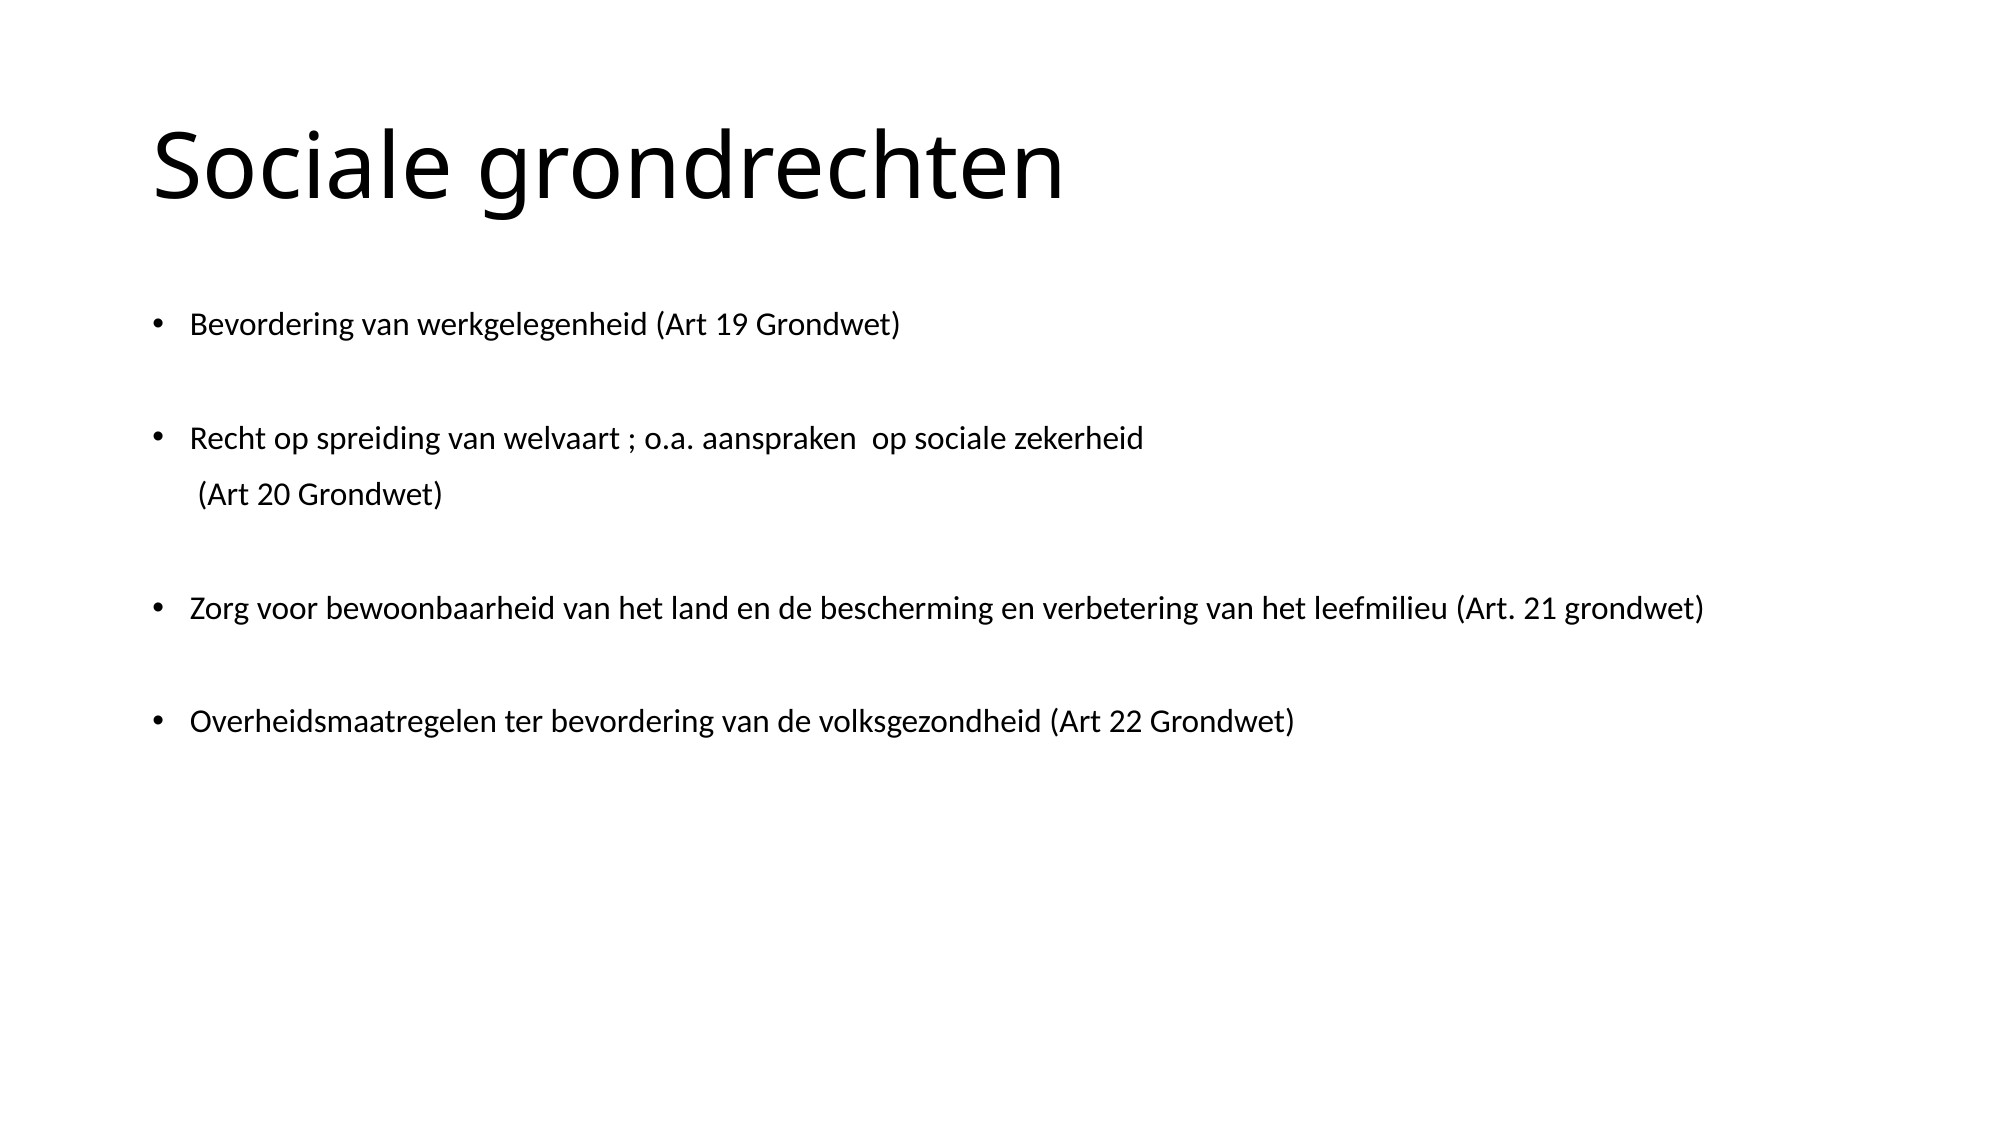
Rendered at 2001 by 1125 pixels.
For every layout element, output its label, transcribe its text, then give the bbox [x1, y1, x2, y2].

title Sociale grondrechten [137, 59, 1863, 278]
list Bevordering van werkgelegenheid (Art 19 Grondwet) Recht op spreiding van welvaart ; o.a. aanspraken op sociale zekerheid (Art 20 Grondwet) Zorg voor bewoonbaarheid van het land en de bescherming en verbetering van het leefmilieu (Art. 21 grondwet) Overheidsmaatregelen ter bevordering van de volksgezondheid (Art 22 Grondwet) [137, 299, 1863, 1014]
